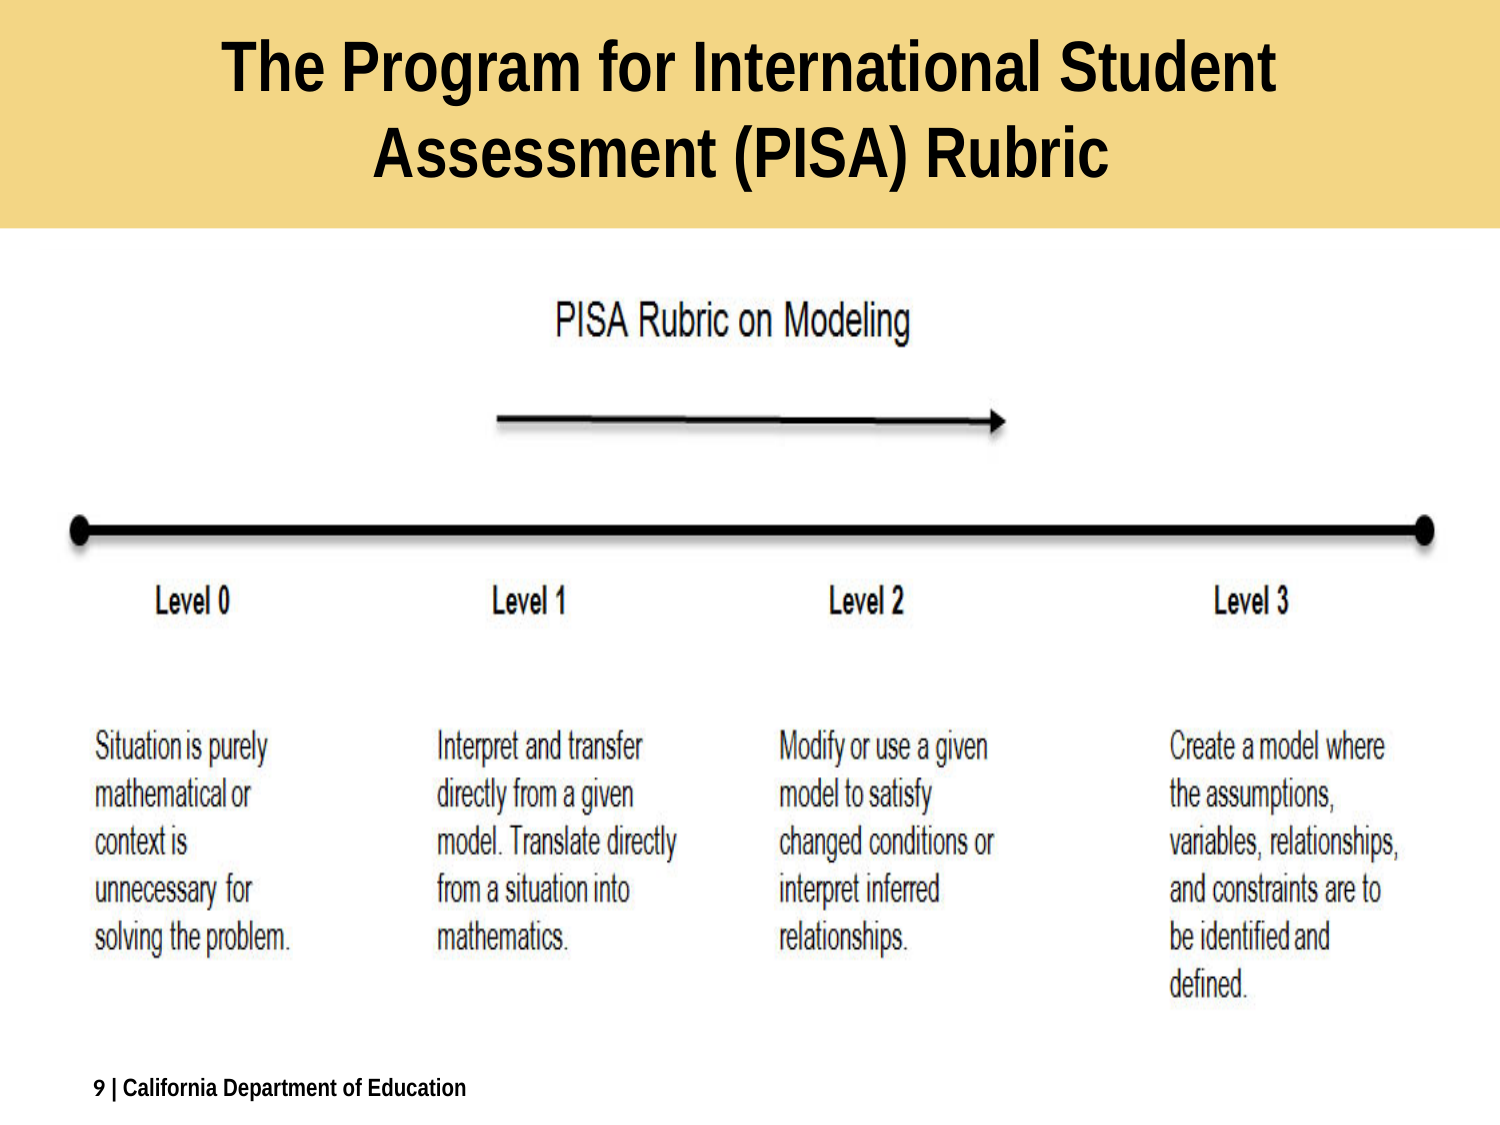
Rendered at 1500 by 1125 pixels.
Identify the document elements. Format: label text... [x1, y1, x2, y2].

picture [38, 248, 1472, 1065]
footer | California Department of Education [121, 1074, 699, 1124]
slide_number 9 [55, 1074, 121, 1124]
title The Program for International Student Assessment (PISA) Rubric [75, 11, 1425, 200]
